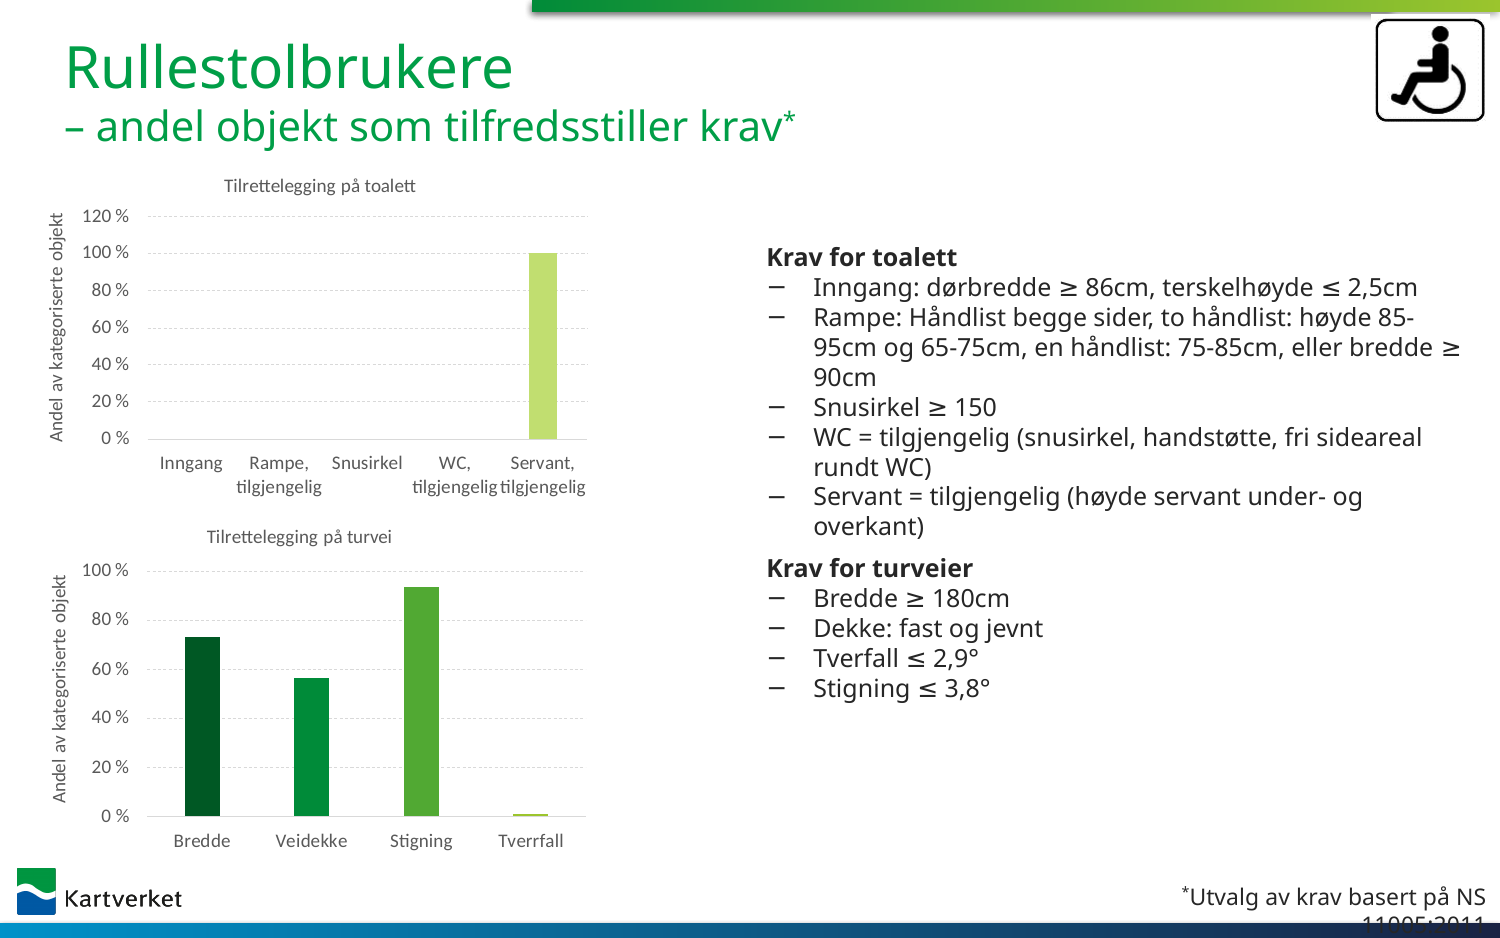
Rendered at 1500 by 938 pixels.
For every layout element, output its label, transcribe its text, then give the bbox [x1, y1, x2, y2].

picture [41, 520, 597, 859]
text_box Krav for toalett Inngang: dørbredde ≥ 86cm, terskelhøyde ≤ 2,5cm Rampe: Håndlist begge sider, to håndlist: høyde 85-95cm og 65-75cm, en håndlist: 75-85cm, eller bredde ≥ 90cm Snusirkel ≥ 150 WC = tilgjengelig (snusirkel, handstøtte, fri sideareal rundt WC) Servant = tilgjengelig (høyde servant under- og overkant) [751, 234, 1483, 545]
text_box Rullestolbrukere – andel objekt som tilfredsstiller krav* [49, 14, 1431, 158]
text_box *Utvalg av krav basert på NS 11005:2011 [1068, 873, 1500, 938]
picture [41, 166, 598, 505]
picture [1371, 13, 1491, 127]
text_box Krav for turveier Bredde ≥ 180cm Dekke: fast og jevnt Tverfall ≤ 2,9° Stigning ≤ 3,8° [751, 545, 1483, 710]
